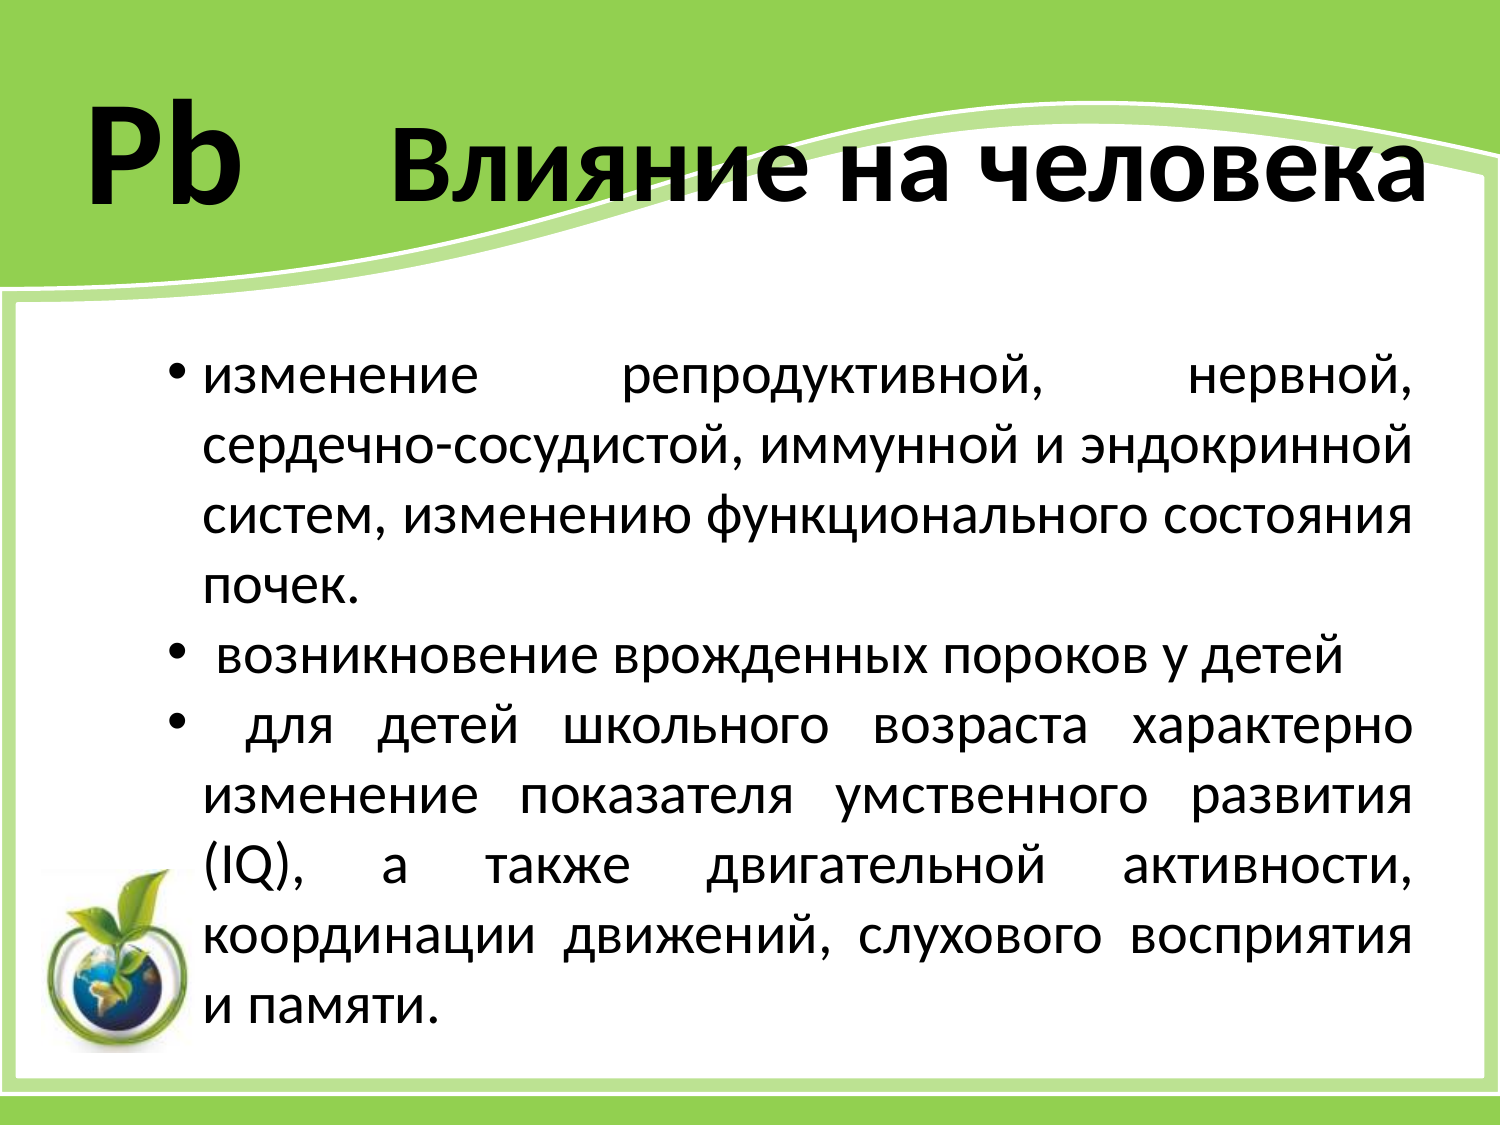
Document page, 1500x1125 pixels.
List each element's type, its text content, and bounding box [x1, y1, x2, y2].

text_box изменение репродуктивной, нервной, сердечно-сосудистой, иммунной и эндокринной систем, изменению функционального состояния почек. возникновение врожденных пороков у детей для детей школьного возраста характерно изменение показателя умственного развития (IQ), а также двигательной активности, координации движений, слухового восприятия и памяти. [152, 328, 1430, 1043]
picture [41, 869, 195, 1053]
text_box Влияние на человека [375, 81, 1477, 232]
text_box Pb [70, 46, 364, 242]
